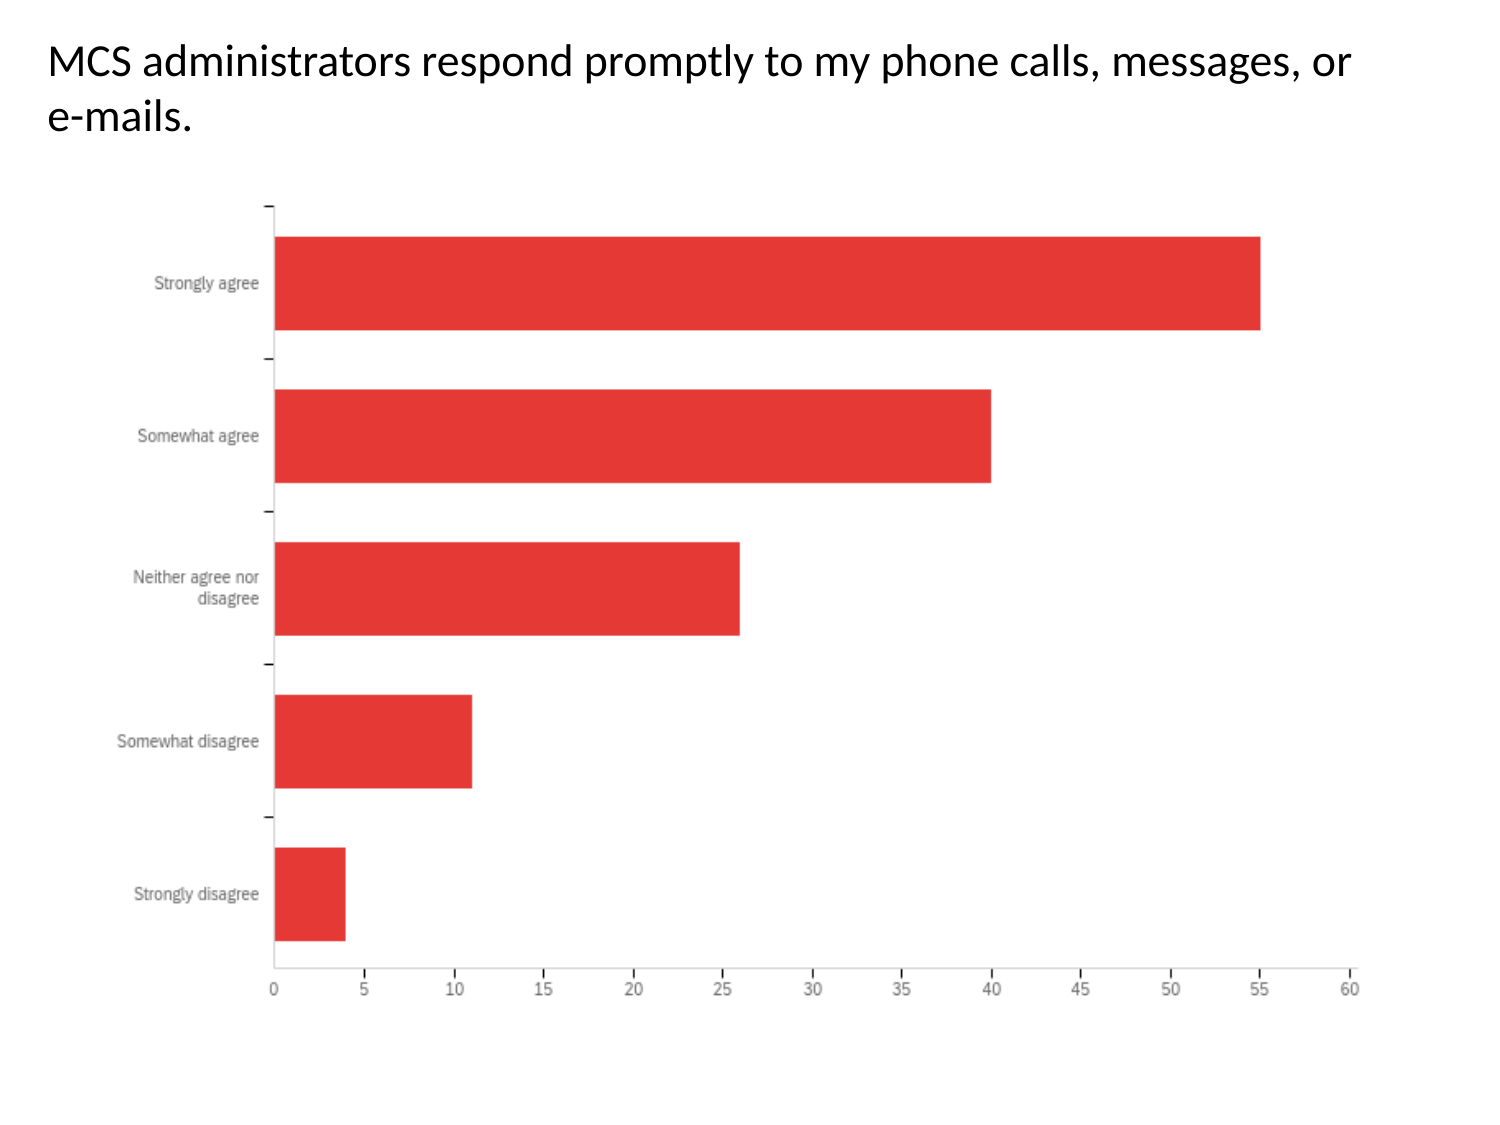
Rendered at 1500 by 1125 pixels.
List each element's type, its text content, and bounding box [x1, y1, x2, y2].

picture [93, 196, 1407, 1018]
text_box MCS administrators respond promptly to my phone calls, messages, or e-mails. [32, 22, 1383, 84]
